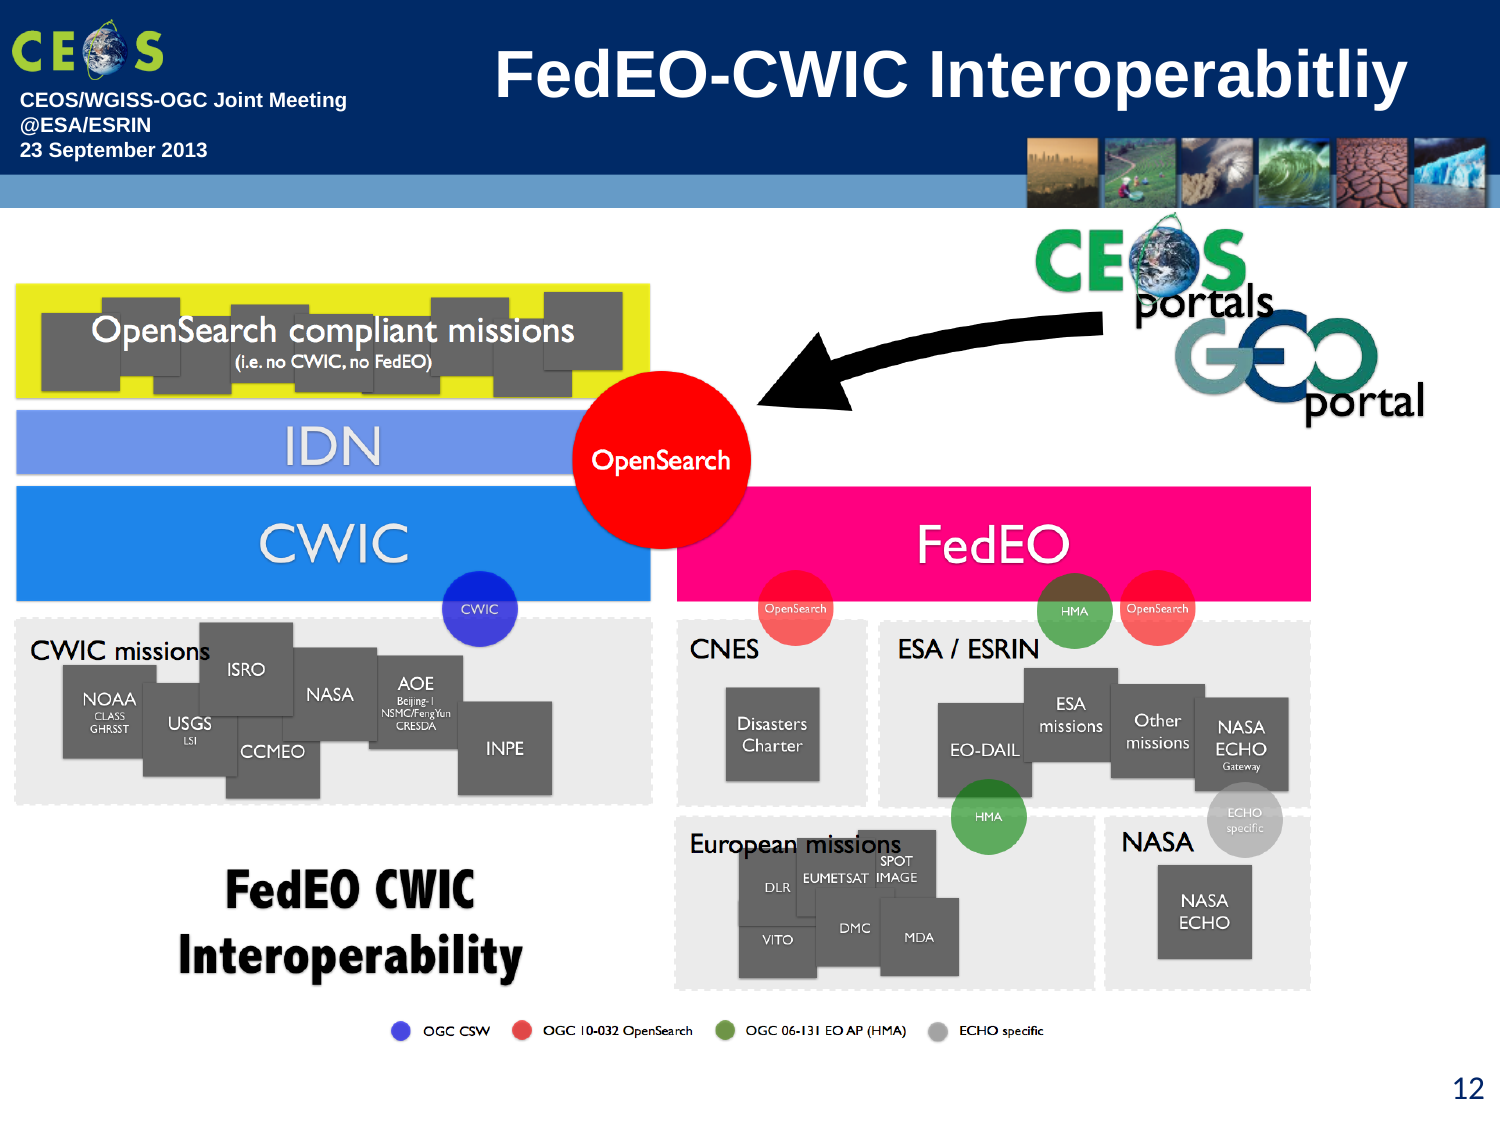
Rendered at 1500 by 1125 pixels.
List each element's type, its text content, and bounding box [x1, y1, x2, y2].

slide_number 11 [1399, 1059, 1500, 1125]
title FedEO-CWIC Interoperabitliy [74, 0, 1426, 147]
picture [0, 0, 1500, 1053]
picture [127, 147, 132, 155]
